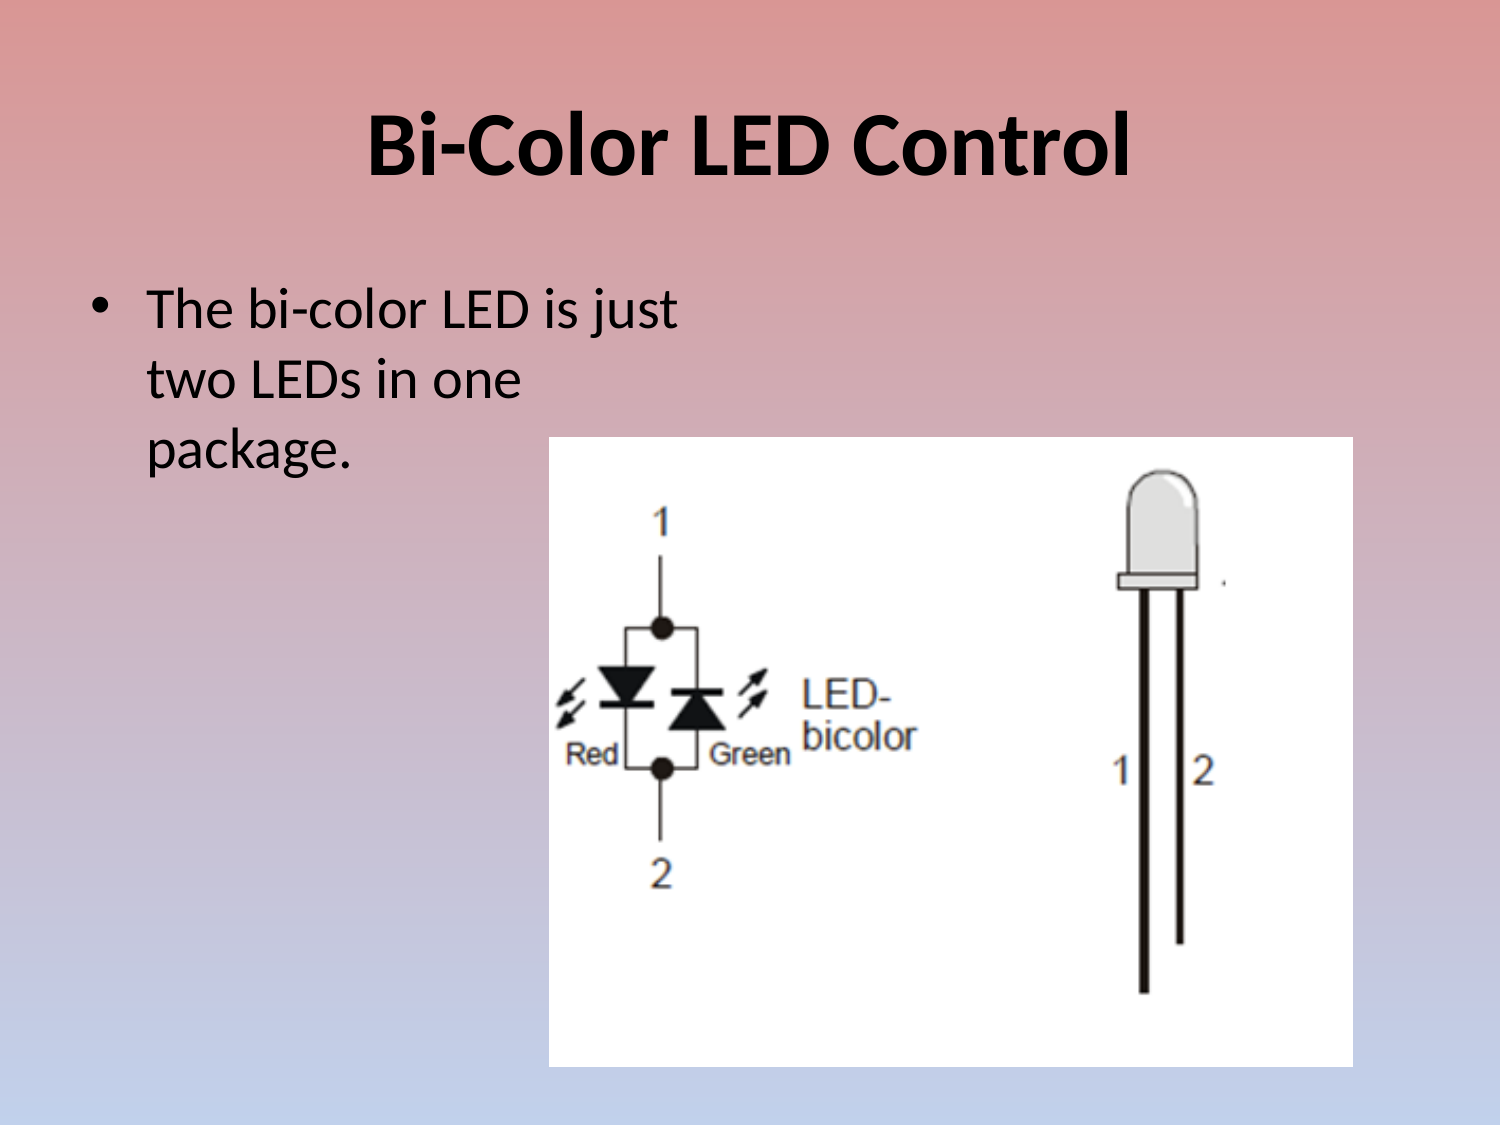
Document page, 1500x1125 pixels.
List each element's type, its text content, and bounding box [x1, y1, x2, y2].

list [549, 437, 1353, 1067]
list The bi-color LED is just two LEDs in one package. [75, 262, 738, 1005]
title Bi-Color LED Control [75, 45, 1425, 233]
